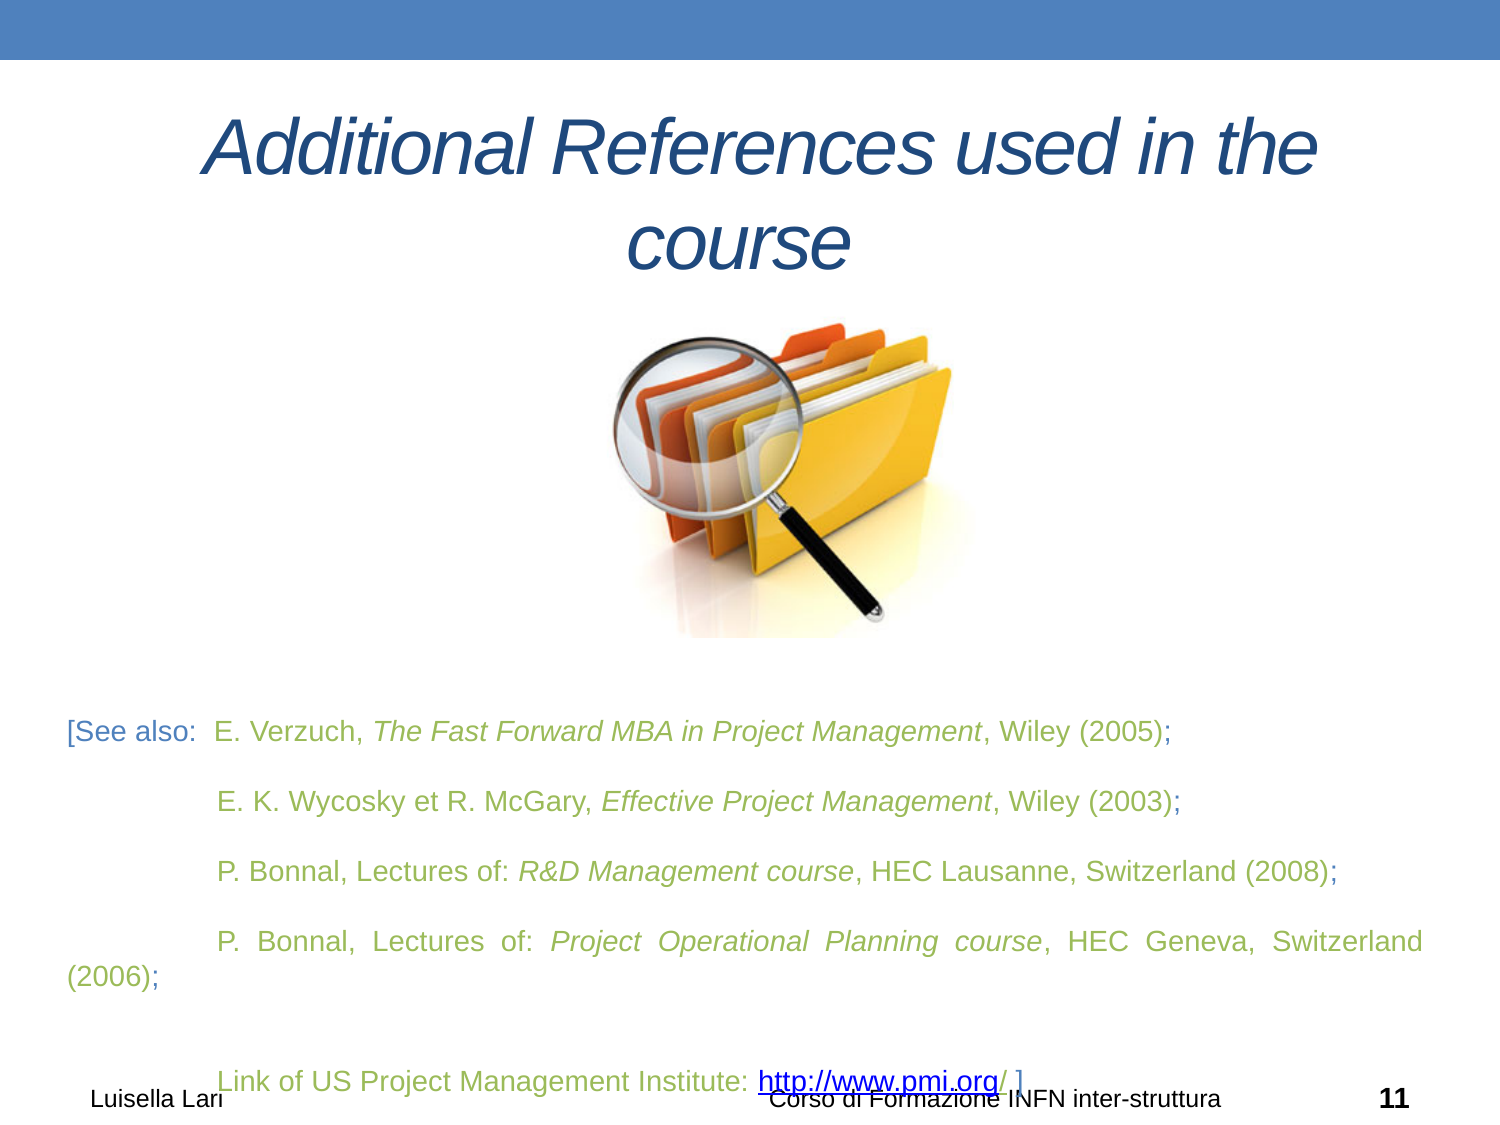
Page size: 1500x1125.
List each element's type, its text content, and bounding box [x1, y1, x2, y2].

picture [434, 305, 1111, 638]
text_box [See also: E. Verzuch, The Fast Forward MBA in Project Management, Wiley (2005); E. K. Wycosky et R. McGary, Effective Project Management, Wiley (2003); P. Bonnal, Lectures of: R&D Management course, HEC Lausanne, Switzerland (2008); P. Bonnal, Lectures of: Project Operational Planning course, HEC Geneva, Switzerland (2006); Link of US Project Management Institute: http://www.pmi.org/ ] [52, 320, 1439, 1125]
title Additional References used in the course [75, 87, 1425, 293]
